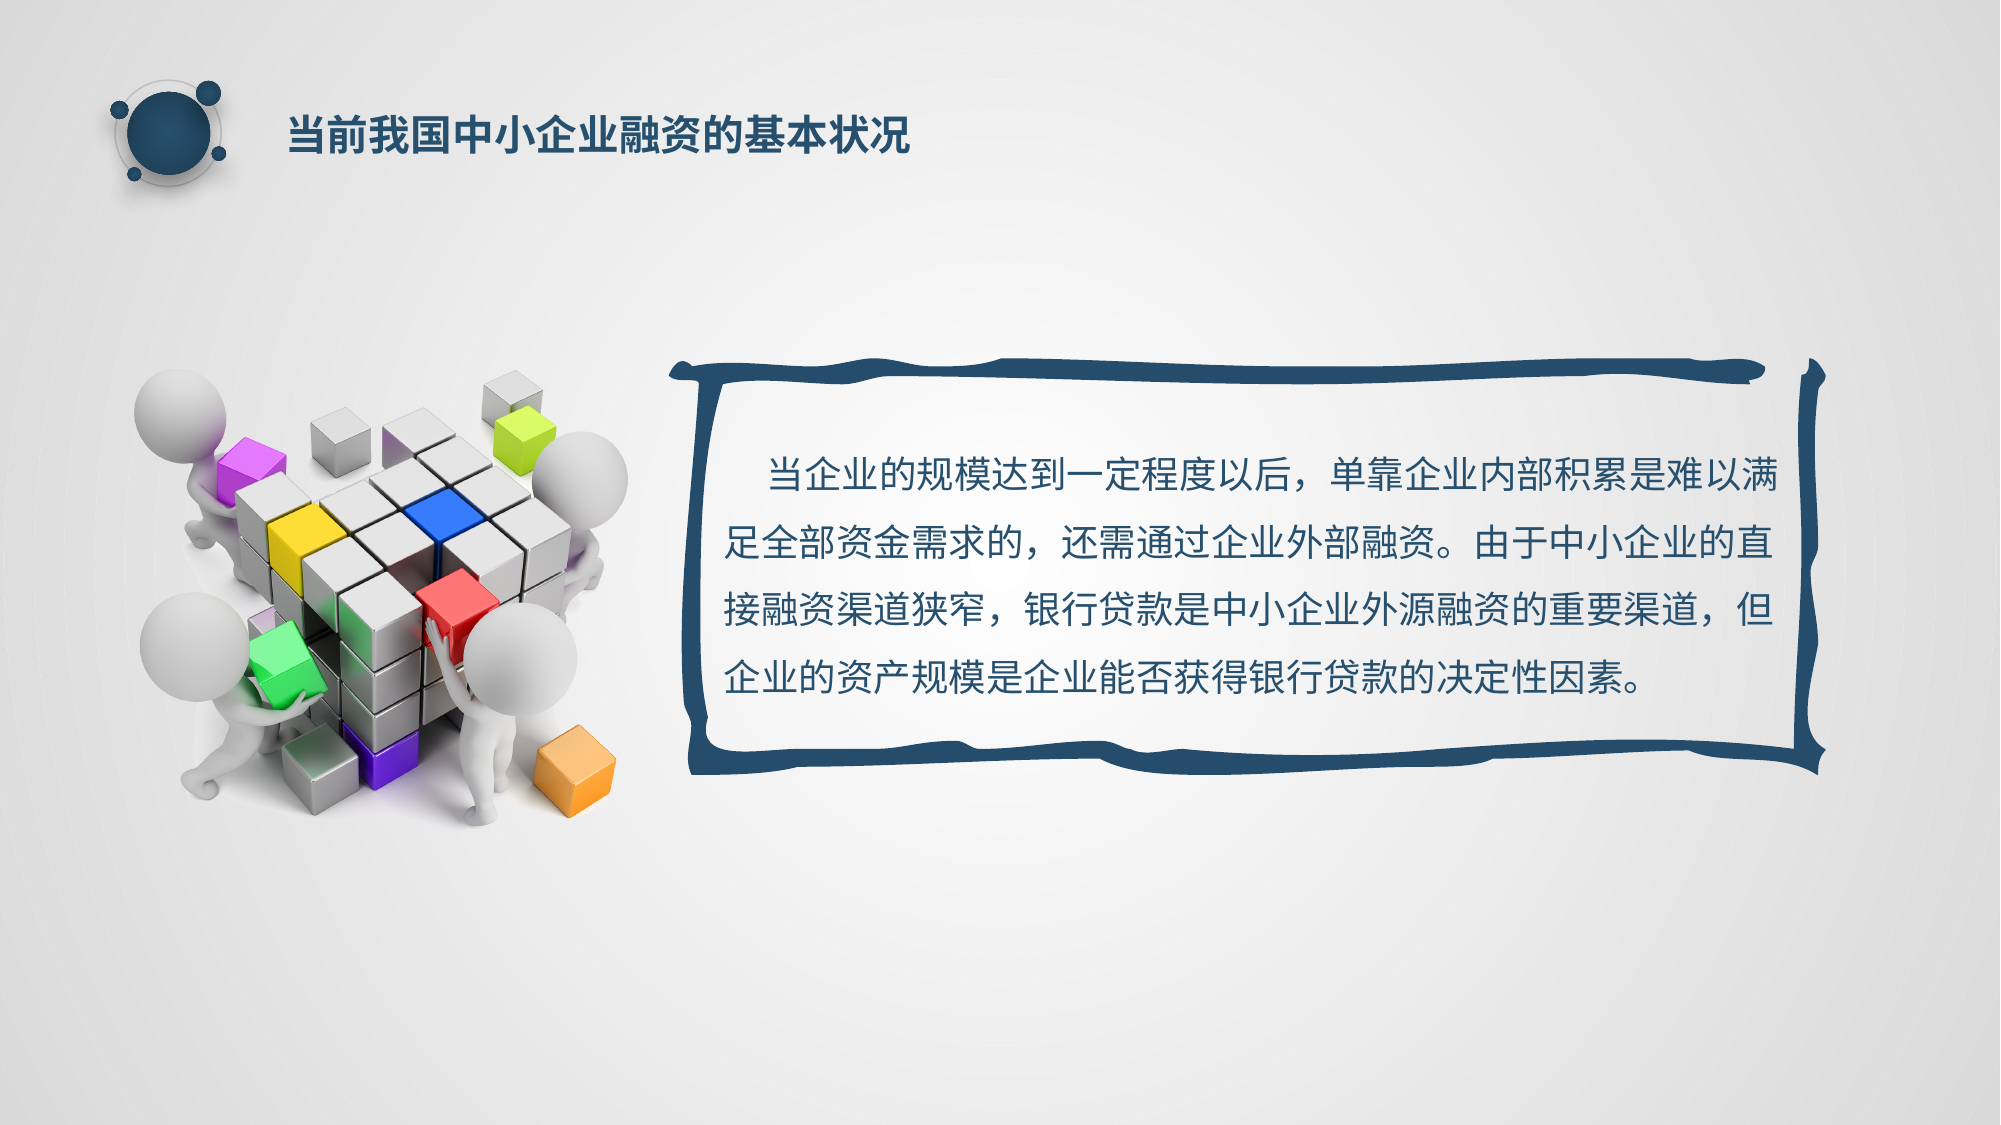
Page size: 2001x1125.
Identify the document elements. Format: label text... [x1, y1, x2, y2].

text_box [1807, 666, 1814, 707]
text_box 当前我国中小企业融资的基本状况 [270, 101, 927, 167]
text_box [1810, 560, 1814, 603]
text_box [110, 80, 226, 187]
text_box [670, 359, 1825, 775]
text_box 当企业的规模达到一定程度以后，单靠企业内部积累是难以满足全部资金需求的，还需通过企业外部融资。由于中小企业的直接融资渠道狭窄，银行贷款是中小企业外源融资的重要渠道，但企业的资产规模是企业能否获得银行贷款的决定性因素。 [708, 421, 1802, 707]
picture [93, 317, 670, 893]
